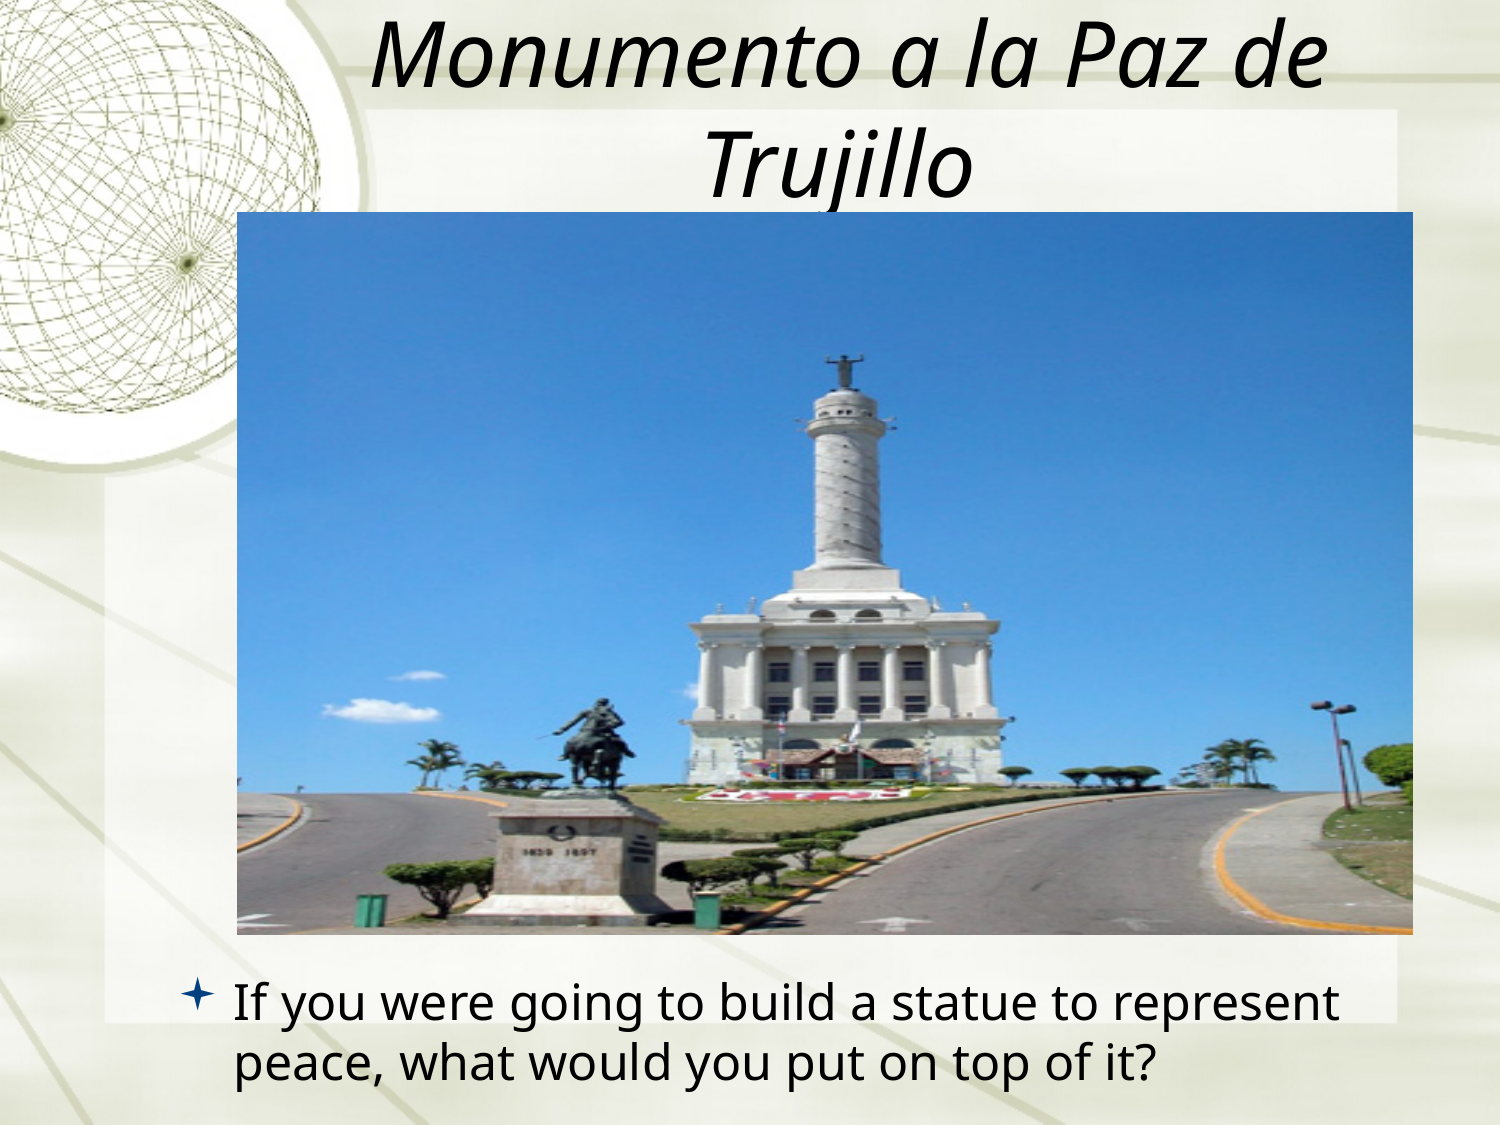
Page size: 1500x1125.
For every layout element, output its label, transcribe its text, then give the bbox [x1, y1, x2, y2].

picture [0, 0, 1500, 1125]
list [237, 212, 1413, 936]
title Monumento a la Paz de Trujillo [212, 12, 1488, 200]
list If you were going to build a statue to represent peace, what would you put on top of it? [162, 962, 1438, 1113]
